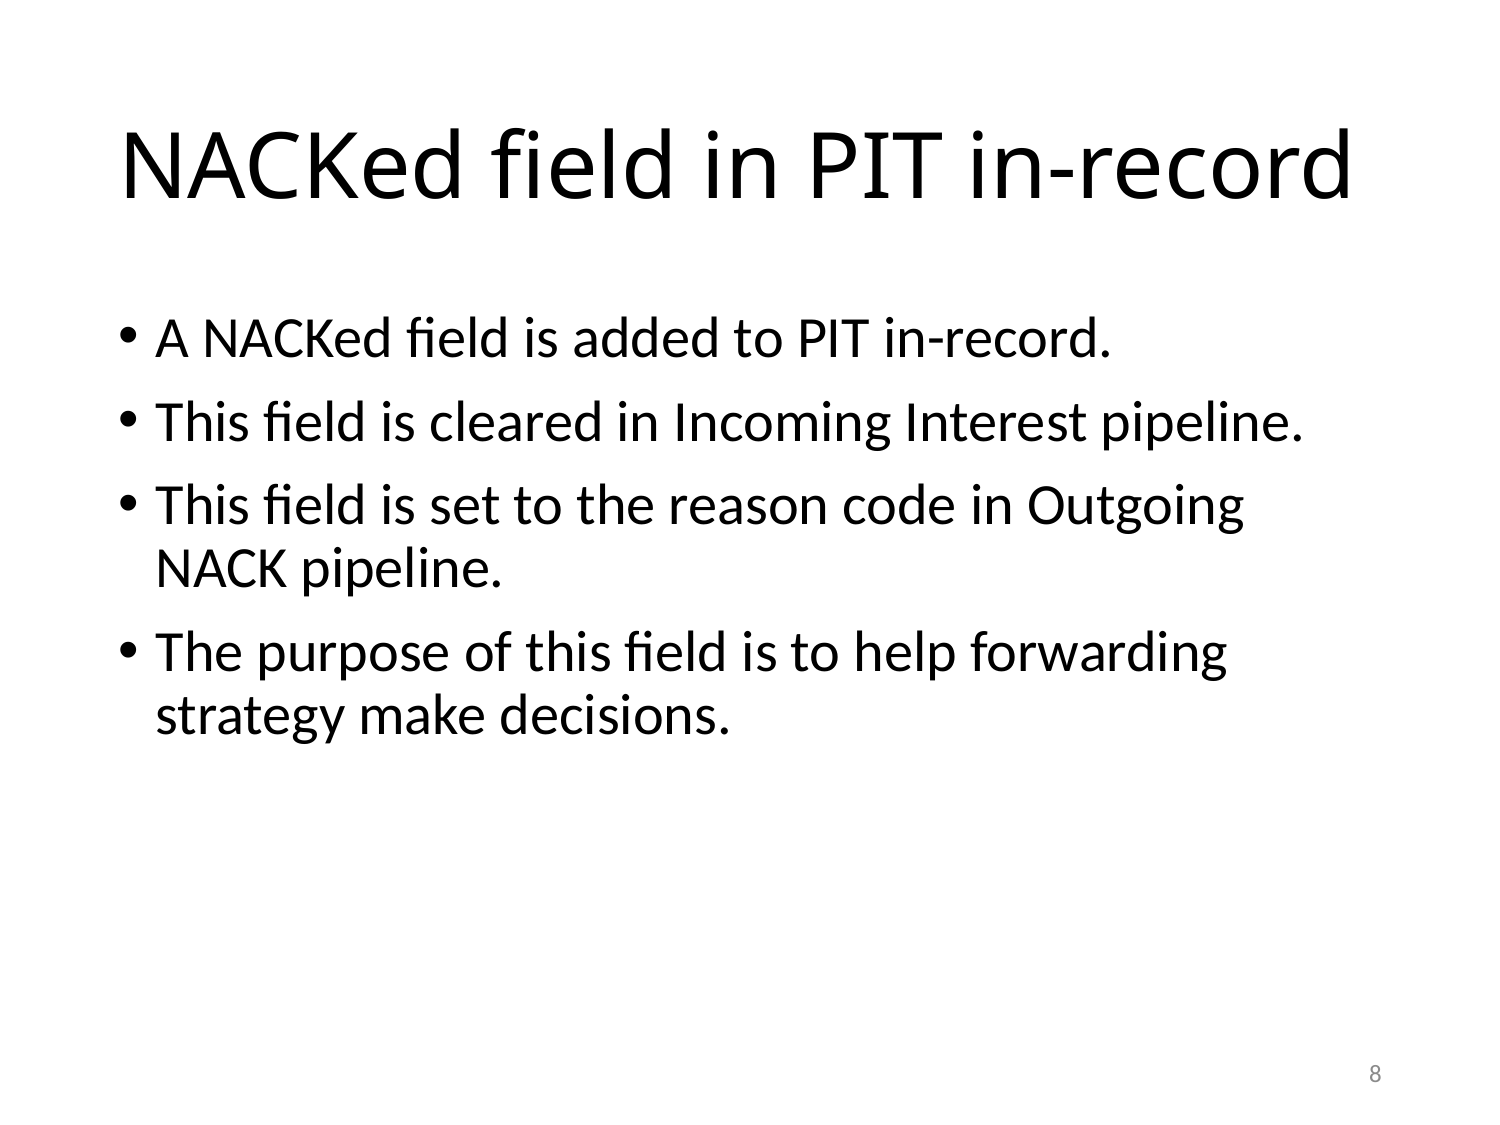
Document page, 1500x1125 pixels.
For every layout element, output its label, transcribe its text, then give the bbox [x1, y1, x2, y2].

list A NACKed field is added to PIT in-record. This field is cleared in Incoming Interest pipeline. This field is set to the reason code in Outgoing NACK pipeline. The purpose of this field is to help forwarding strategy make decisions. [103, 299, 1397, 1014]
slide_number 8 [1059, 1042, 1397, 1103]
title NACKed field in PIT in-record [103, 59, 1397, 278]
